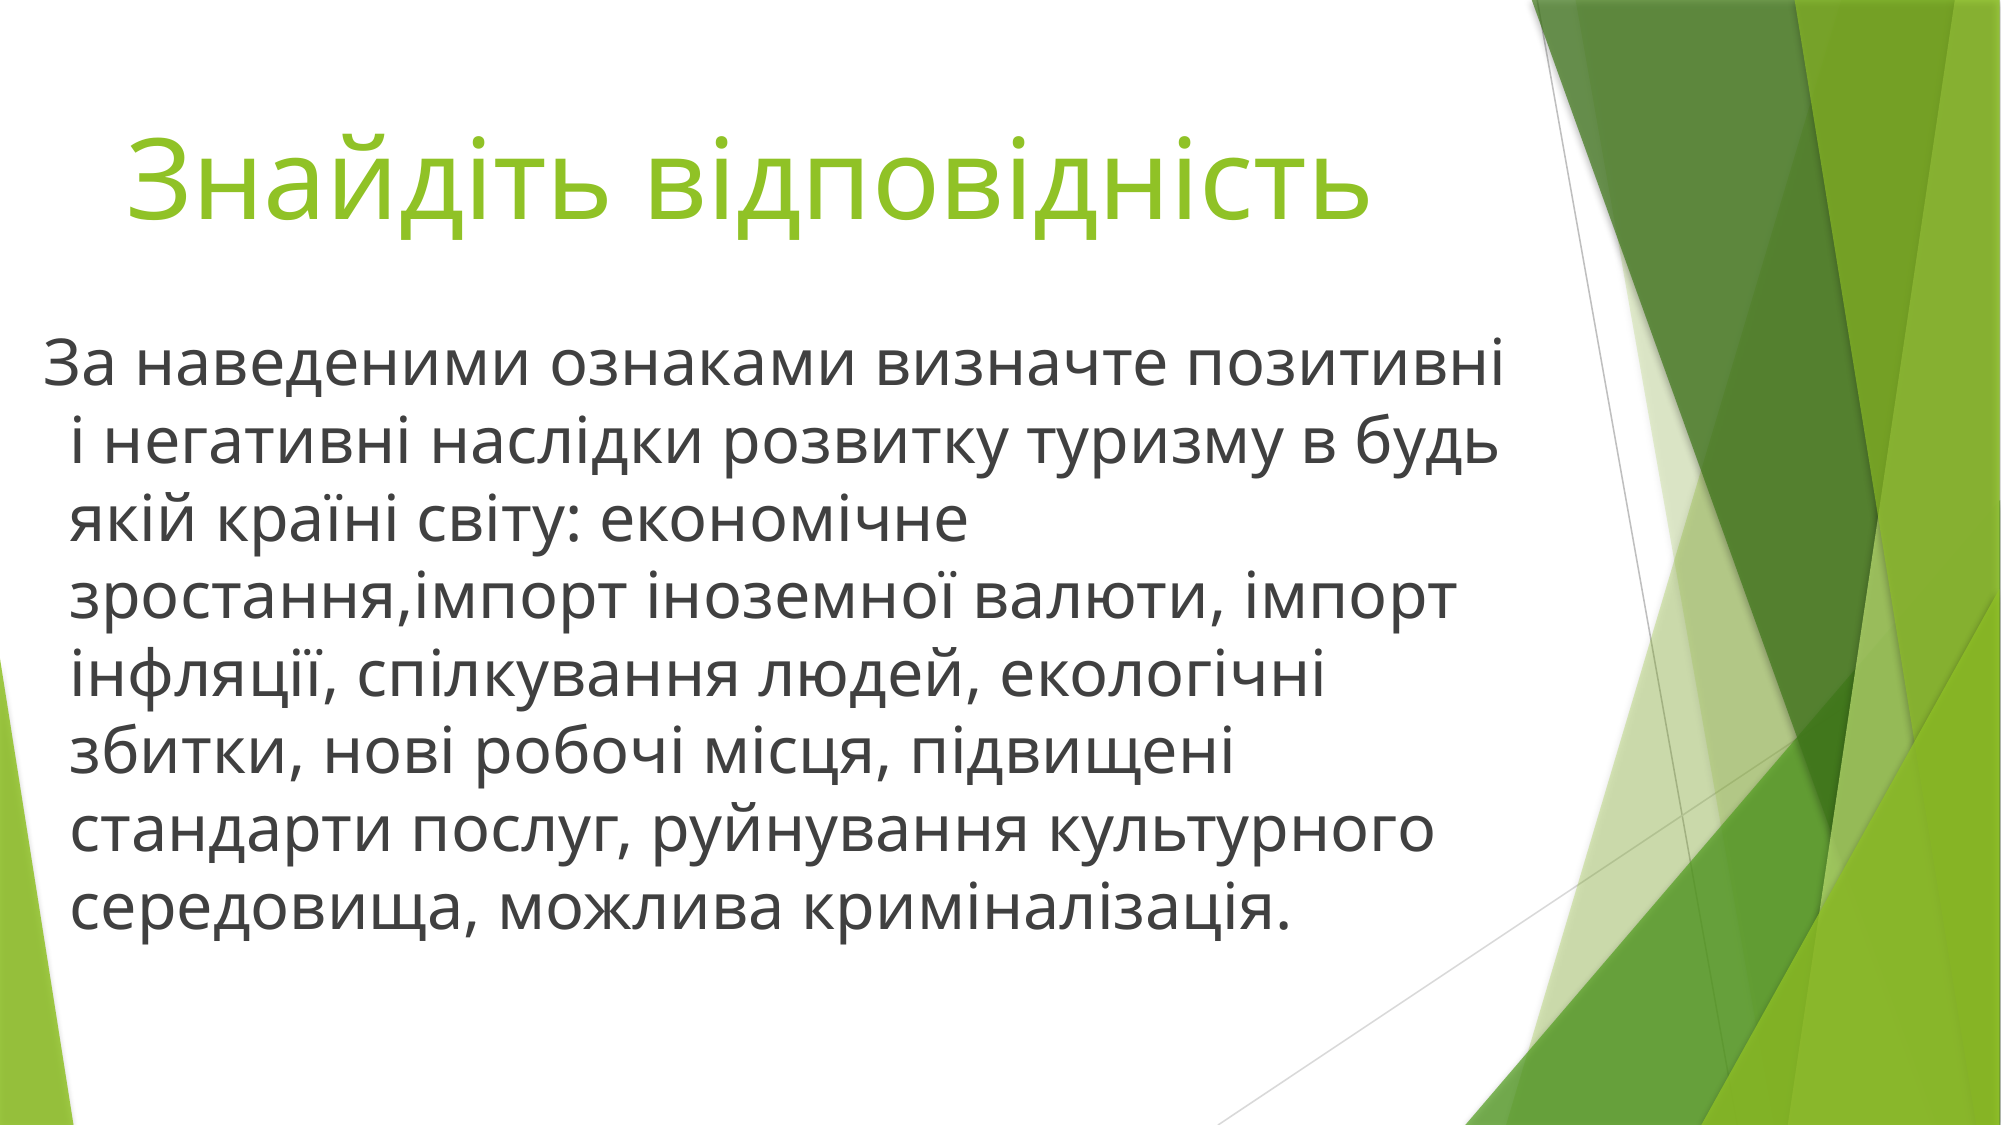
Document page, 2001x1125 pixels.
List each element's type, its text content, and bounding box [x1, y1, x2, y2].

list За наведеними ознаками визначте позитивні і негативні наслідки розвитку туризму в будь якій країні світу: економічне зростання,імпорт іноземної валюти, імпорт інфляції, спілкування людей, екологічні збитки, нові робочі місця, підвищені стандарти послуг, руйнування культурного середовища, можлива криміналізація. [0, 313, 1527, 951]
title Знайдіть відповідність [111, 99, 1522, 313]
